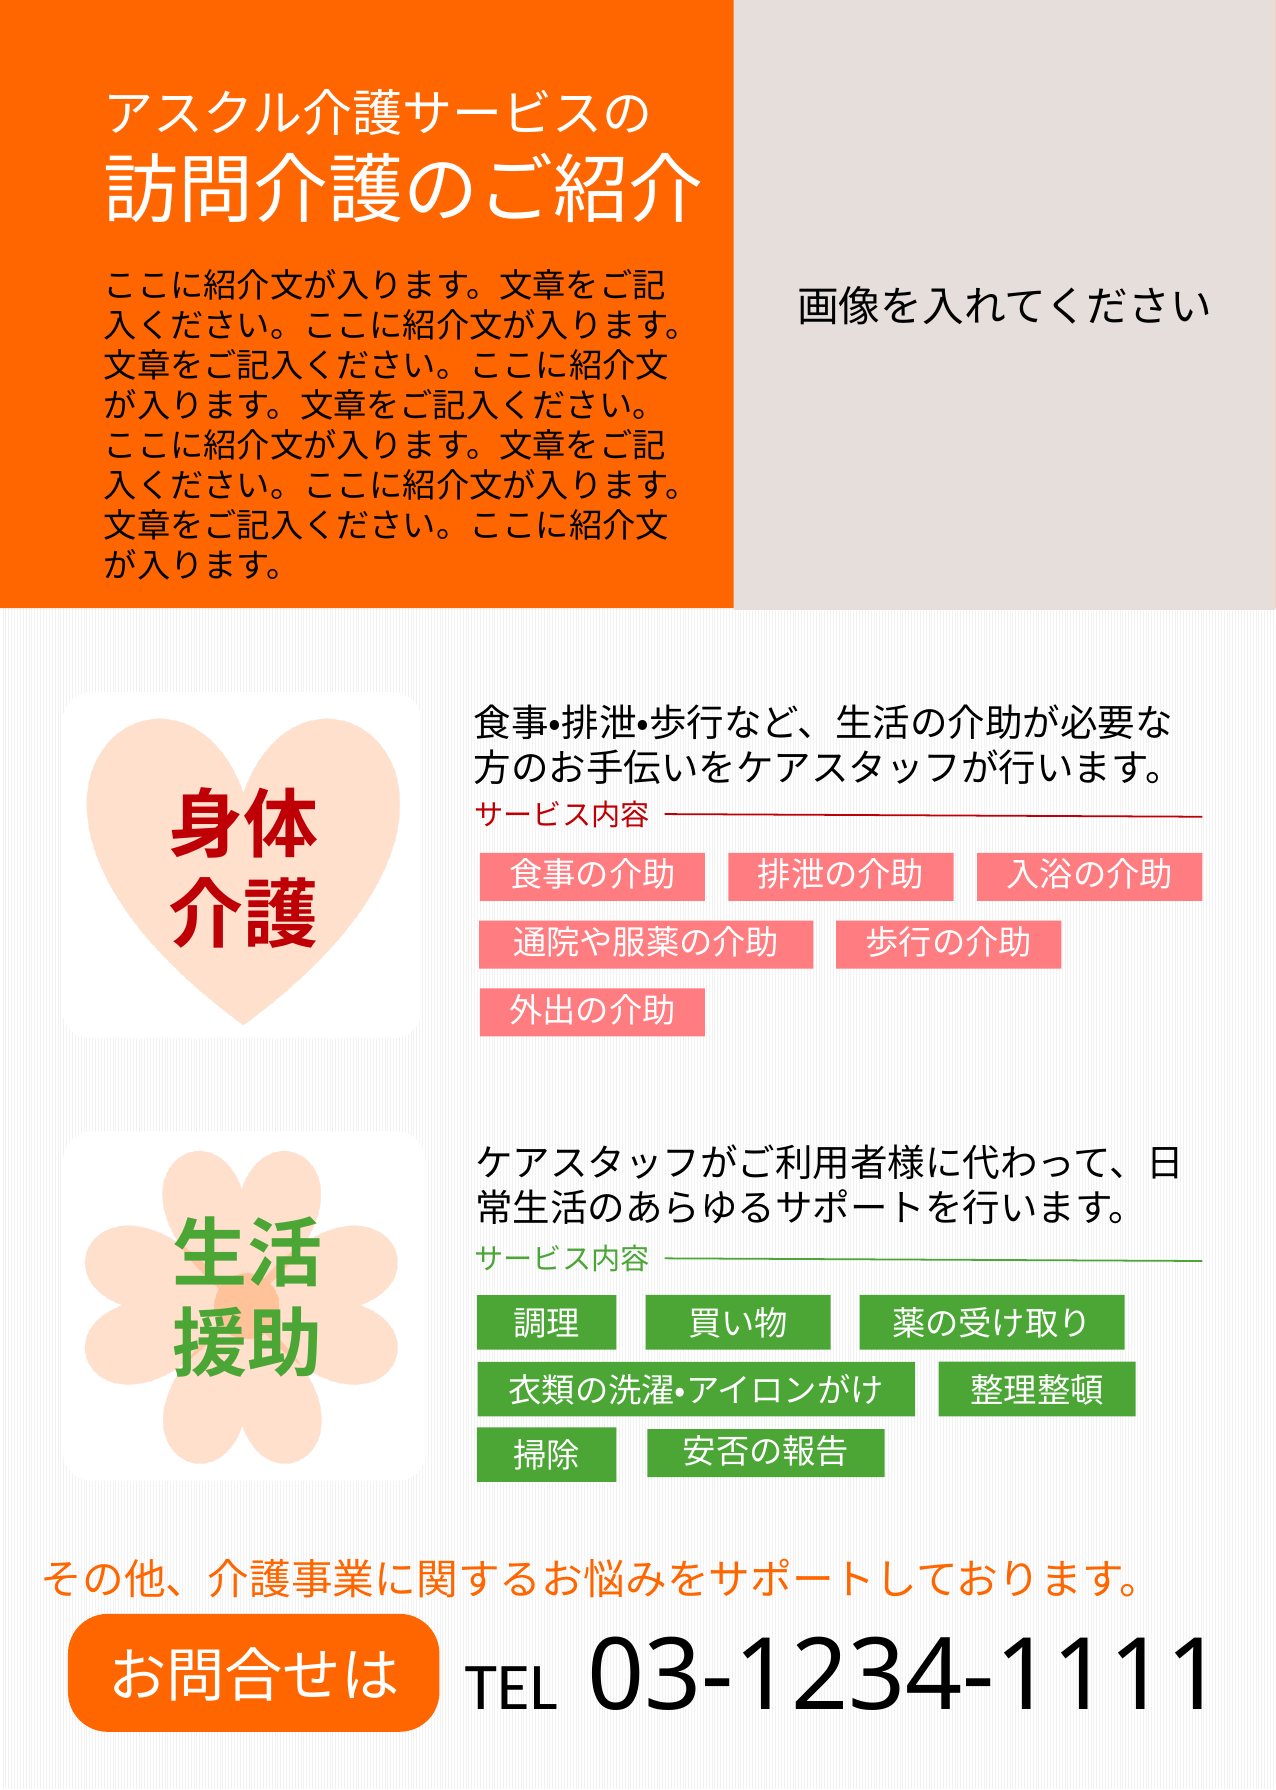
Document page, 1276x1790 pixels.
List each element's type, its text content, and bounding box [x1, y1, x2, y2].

text_box 薬の受け取り [858, 1293, 1126, 1351]
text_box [62, 692, 422, 1039]
text_box TEL 03-1234-1111 [449, 1601, 1240, 1737]
text_box 安否の報告 [646, 1428, 886, 1479]
text_box 入浴の介助 [976, 851, 1204, 902]
text_box 整理整頓 [937, 1360, 1137, 1418]
text_box 買い物 [644, 1293, 832, 1351]
text_box 通院や服薬の介助 [478, 919, 815, 970]
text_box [63, 1131, 426, 1481]
text_box その他、介護事業に関するお悩みをサポートしております。 [25, 1545, 1176, 1610]
text_box 調理 [475, 1294, 618, 1351]
text_box 掃除 [475, 1426, 618, 1483]
text_box 外出の介助 [478, 987, 707, 1038]
text_box 衣類の洗濯・アイロンがけ [476, 1360, 917, 1418]
text_box アスクル介護サービスの 訪問介護のご紹介 [88, 74, 719, 239]
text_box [462, 1233, 1203, 1285]
text_box 歩行の介助 [835, 919, 1063, 970]
text_box ケアスタッフがご利用者様に代わって、日常生活のあらゆるサポートを行います。 [460, 1131, 1225, 1237]
text_box 画像を入れてください [733, 0, 1276, 610]
text_box お問合せは [66, 1612, 442, 1734]
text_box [462, 789, 1203, 840]
text_box ここに紹介文が入ります。文章をご記入ください。ここに紹介文が入ります。文章をご記入ください。ここに紹介文が入ります。文章をご記入ください。ここに紹介文が入ります。文章をご記入ください。ここに紹介文が入ります。文章をご記入ください。ここに紹介文が入ります。 [89, 257, 690, 592]
text_box 食事の介助 [478, 851, 707, 902]
text_box 排泄の介助 [727, 851, 955, 902]
text_box 食事・排泄・歩行など、生活の介助が必要な方のお手伝いをケアスタッフが行います。 [459, 691, 1223, 797]
